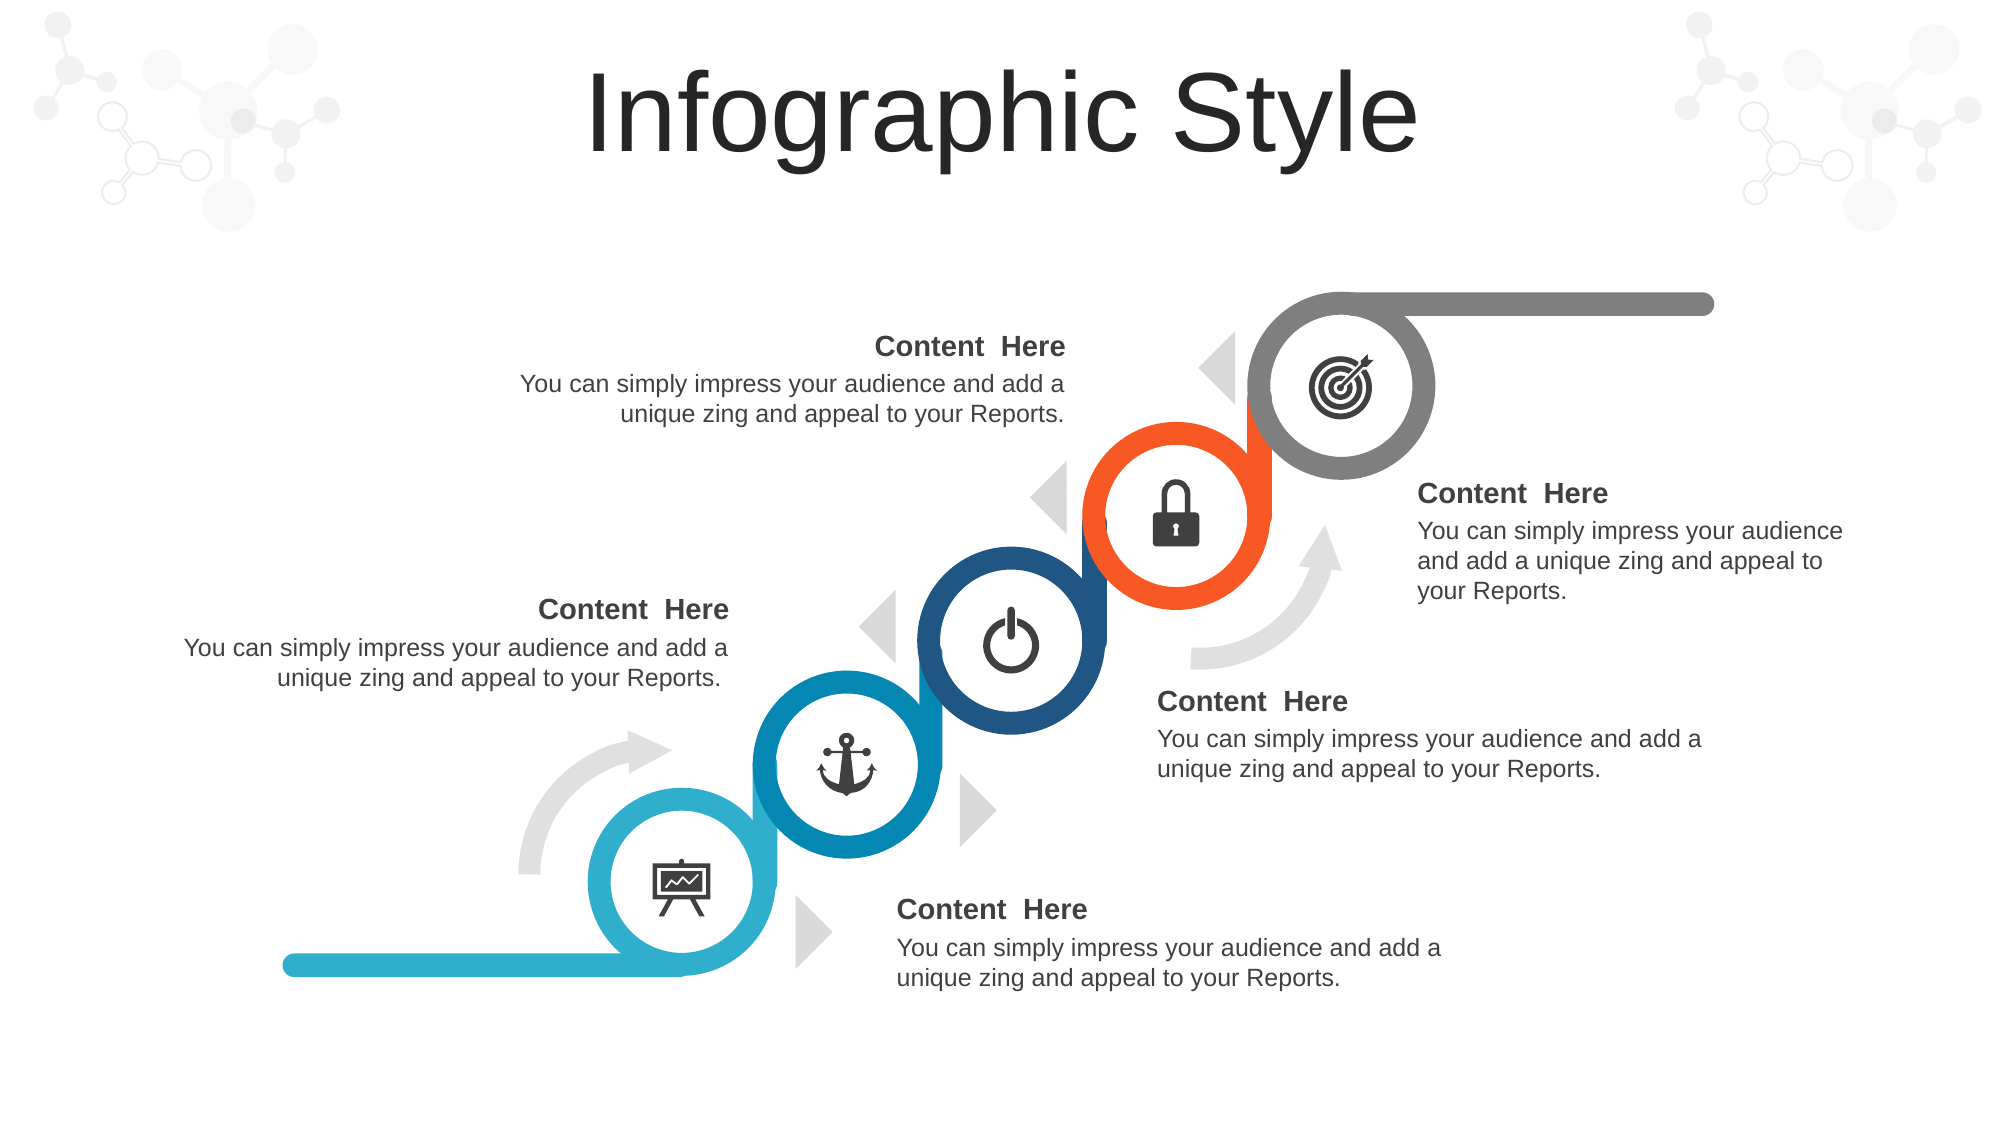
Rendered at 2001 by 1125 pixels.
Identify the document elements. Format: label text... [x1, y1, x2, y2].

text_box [149, 583, 745, 700]
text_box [1402, 466, 1877, 614]
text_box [282, 292, 1715, 1000]
list Infographic Style [53, 55, 1952, 175]
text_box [881, 883, 1486, 1000]
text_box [1142, 674, 1746, 792]
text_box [486, 319, 1081, 436]
